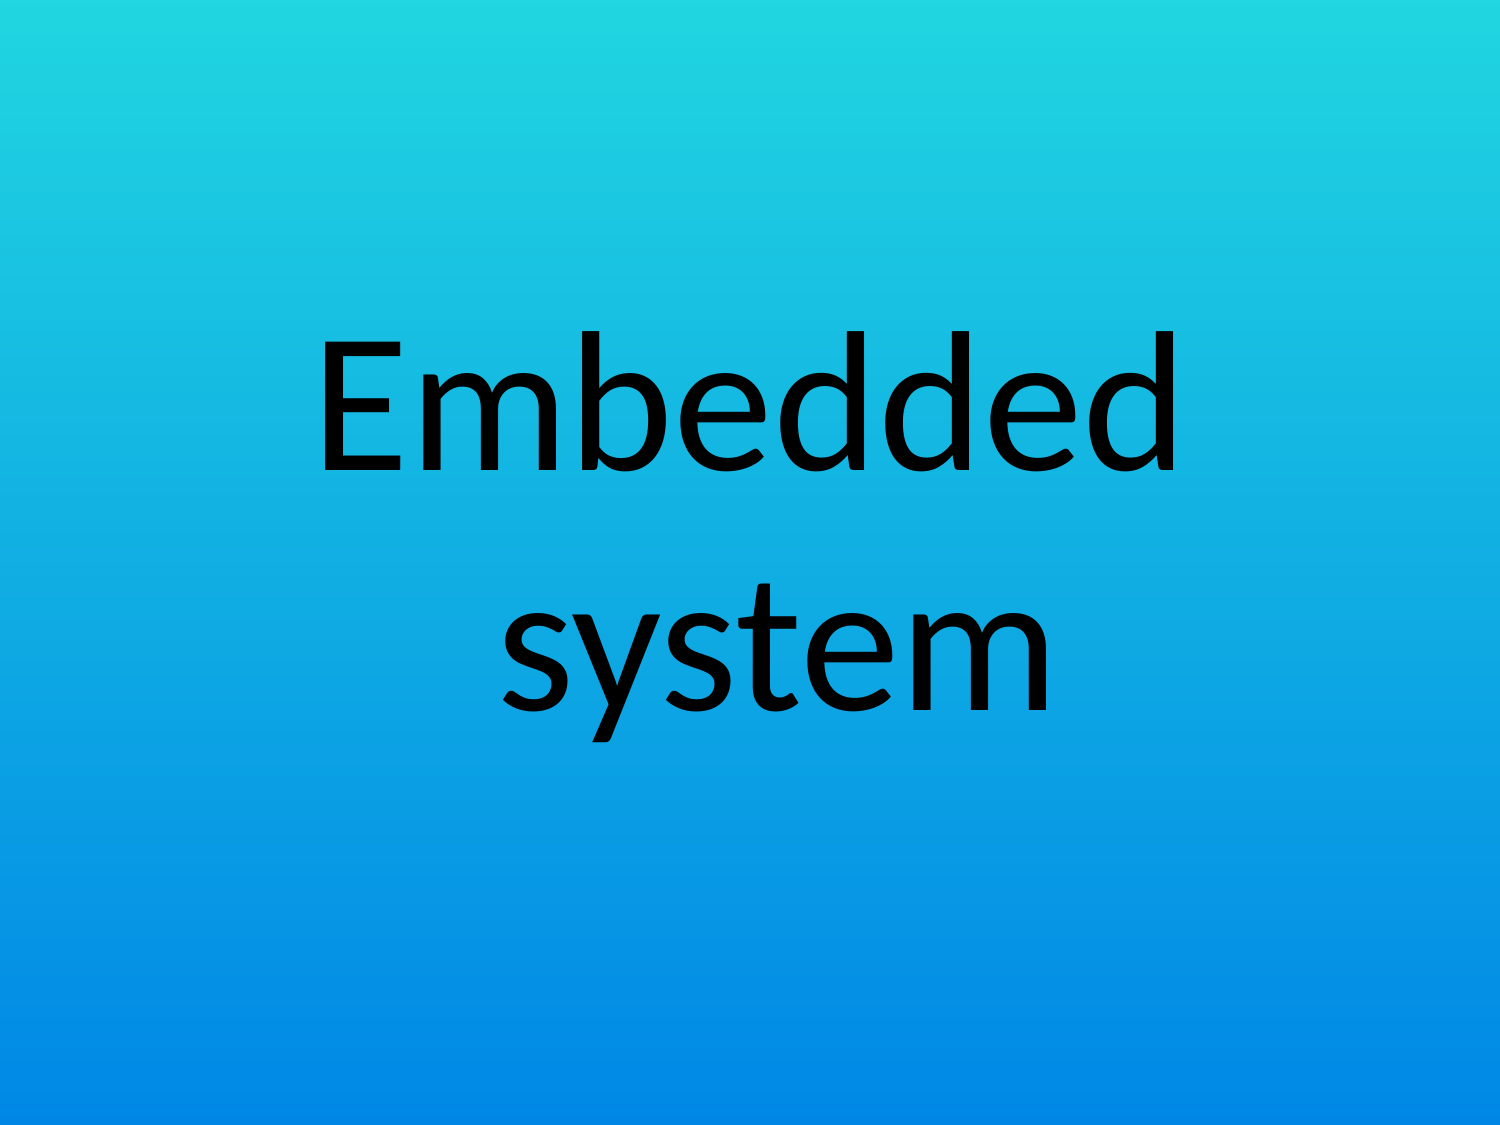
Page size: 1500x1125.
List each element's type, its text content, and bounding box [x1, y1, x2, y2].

list Embedded system [75, 262, 1425, 1005]
